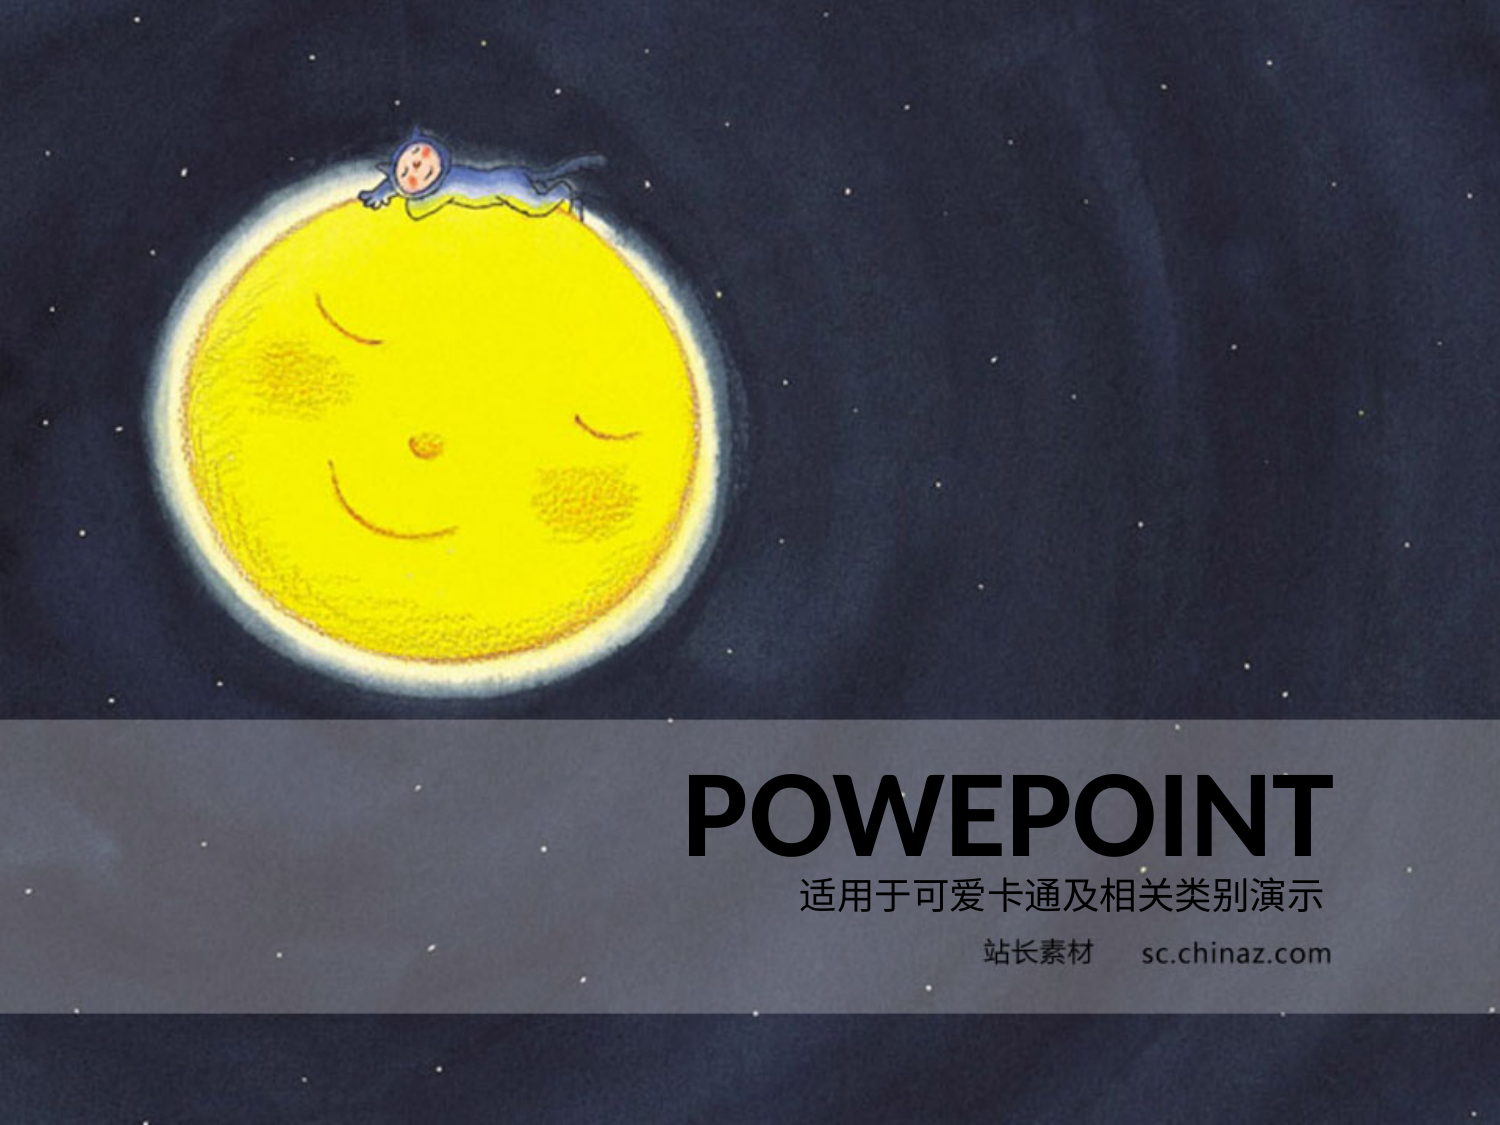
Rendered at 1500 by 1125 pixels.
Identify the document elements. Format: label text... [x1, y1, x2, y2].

text_box POWEPOINT [667, 723, 1500, 889]
text_box 适用于可爱卡通及相关类别演示 [785, 865, 1383, 925]
picture [0, 0, 1500, 1125]
